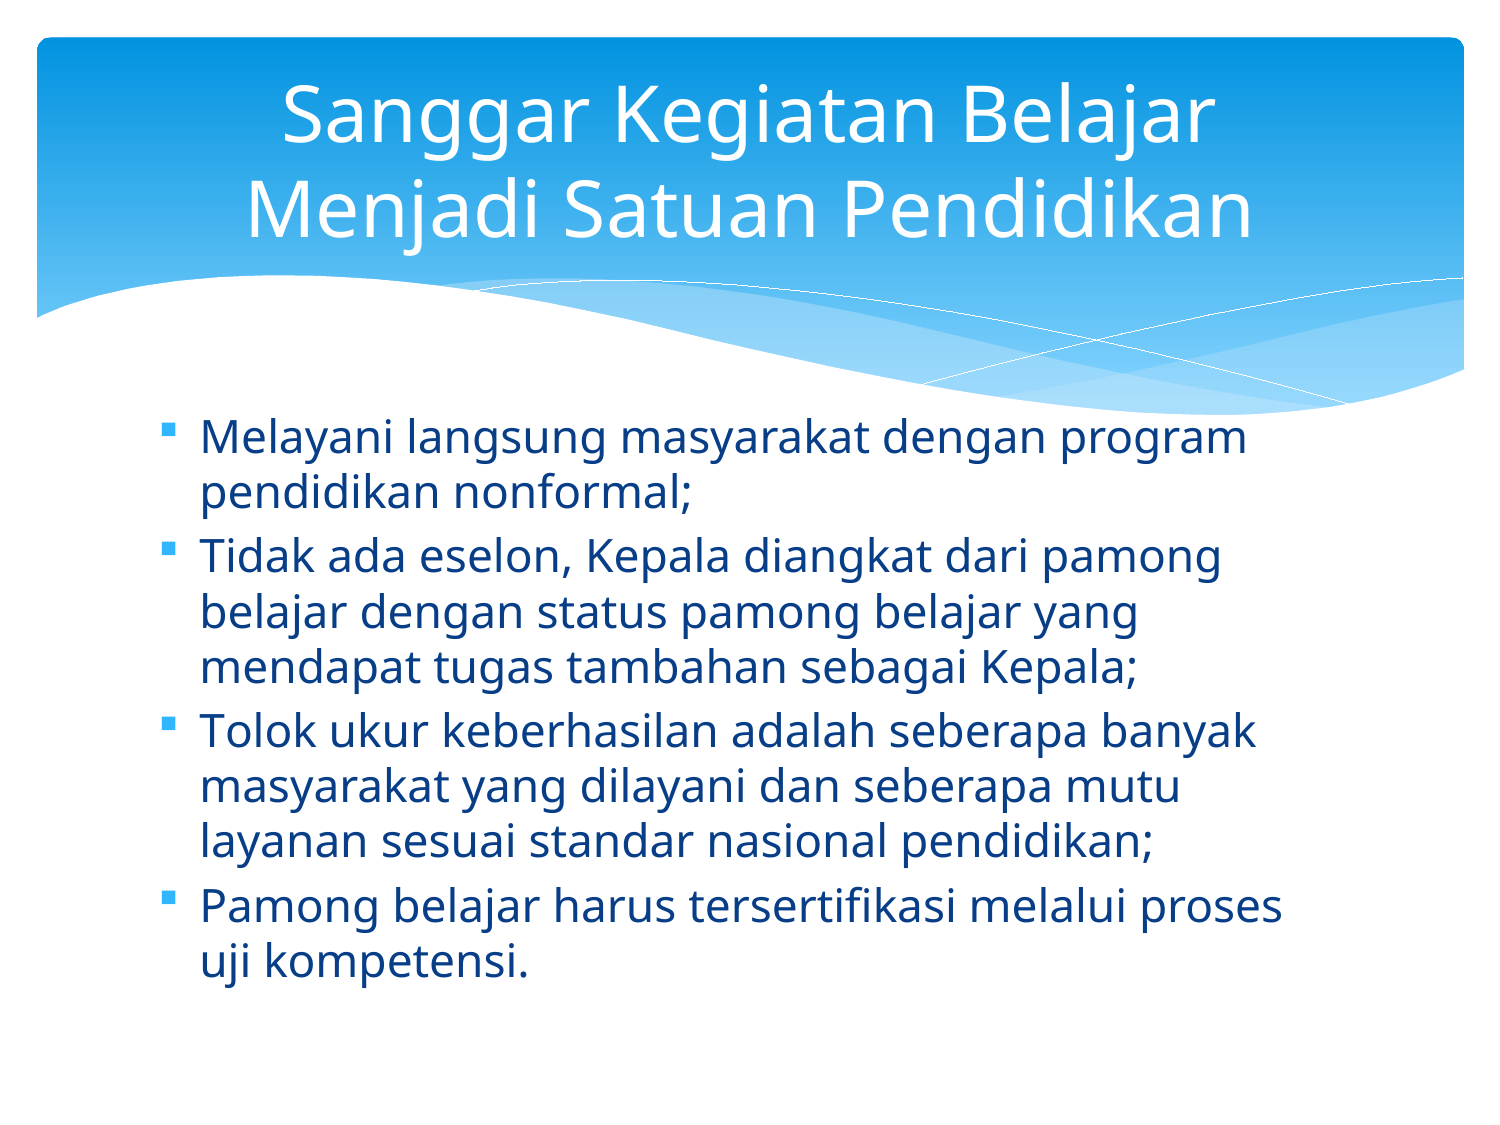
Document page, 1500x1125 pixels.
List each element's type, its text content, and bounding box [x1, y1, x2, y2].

title Sanggar Kegiatan Belajar Menjadi Satuan Pendidikan [75, 55, 1425, 261]
list Melayani langsung masyarakat dengan program pendidikan nonformal; Tidak ada eselon, Kepala diangkat dari pamong belajar dengan status pamong belajar yang mendapat tugas tambahan sebagai Kepala; Tolok ukur keberhasilan adalah seberapa banyak masyarakat yang dilayani dan seberapa mutu layanan sesuai standar nasional pendidikan; Pamong belajar harus tersertifikasi melalui proses uji kompetensi. [143, 399, 1359, 1000]
